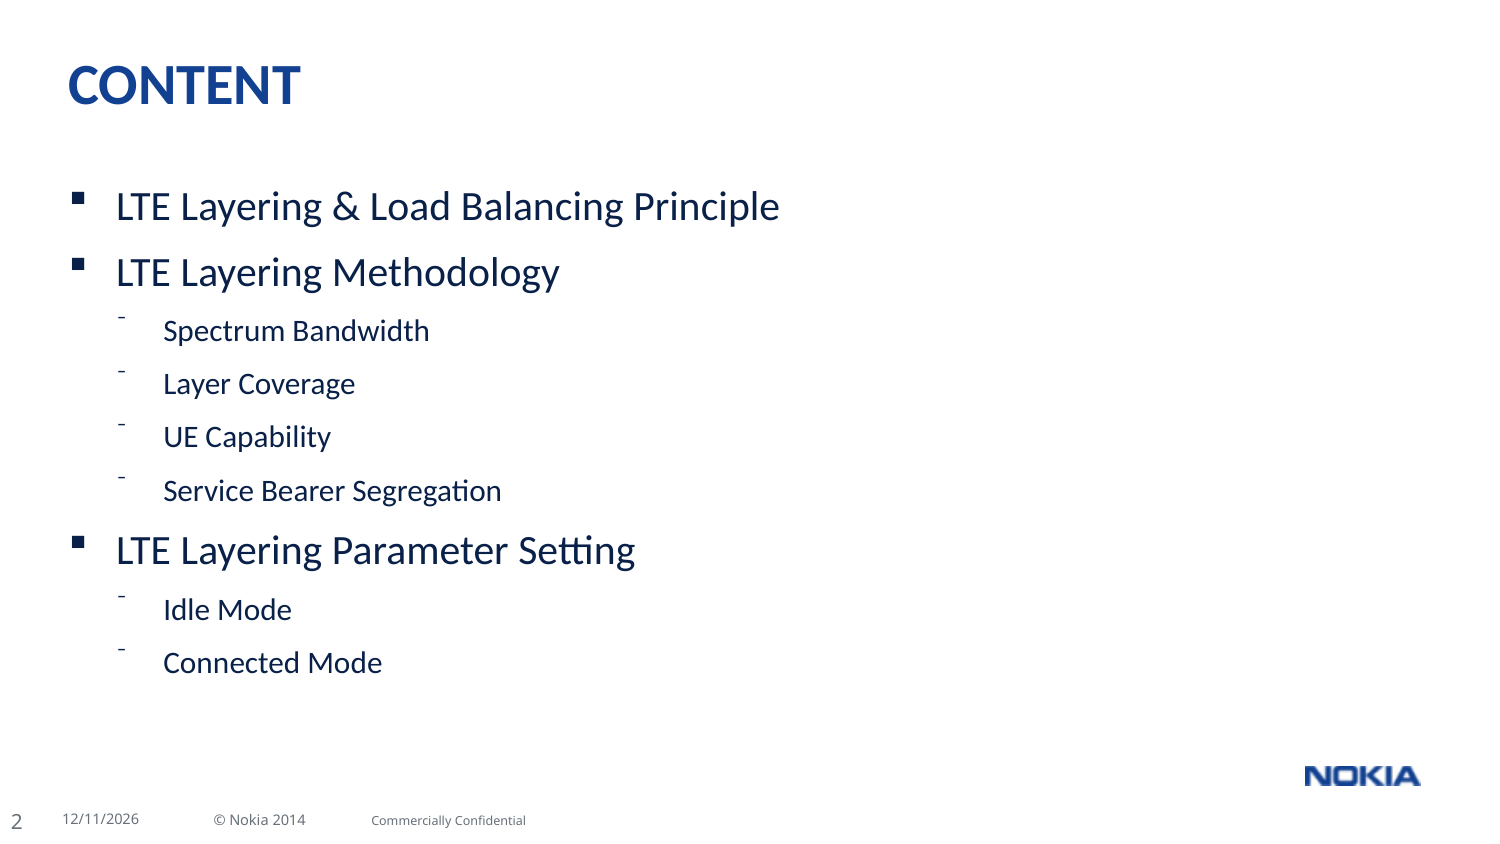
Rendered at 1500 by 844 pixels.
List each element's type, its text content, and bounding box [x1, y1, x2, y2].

title CONTENT [68, 45, 1419, 120]
picture [1305, 766, 1421, 786]
list LTE Layering & Load Balancing Principle LTE Layering Methodology Spectrum Bandwidth Layer Coverage UE Capability Service Bearer Segregation LTE Layering Parameter Setting Idle Mode Connected Mode [68, 178, 1419, 722]
